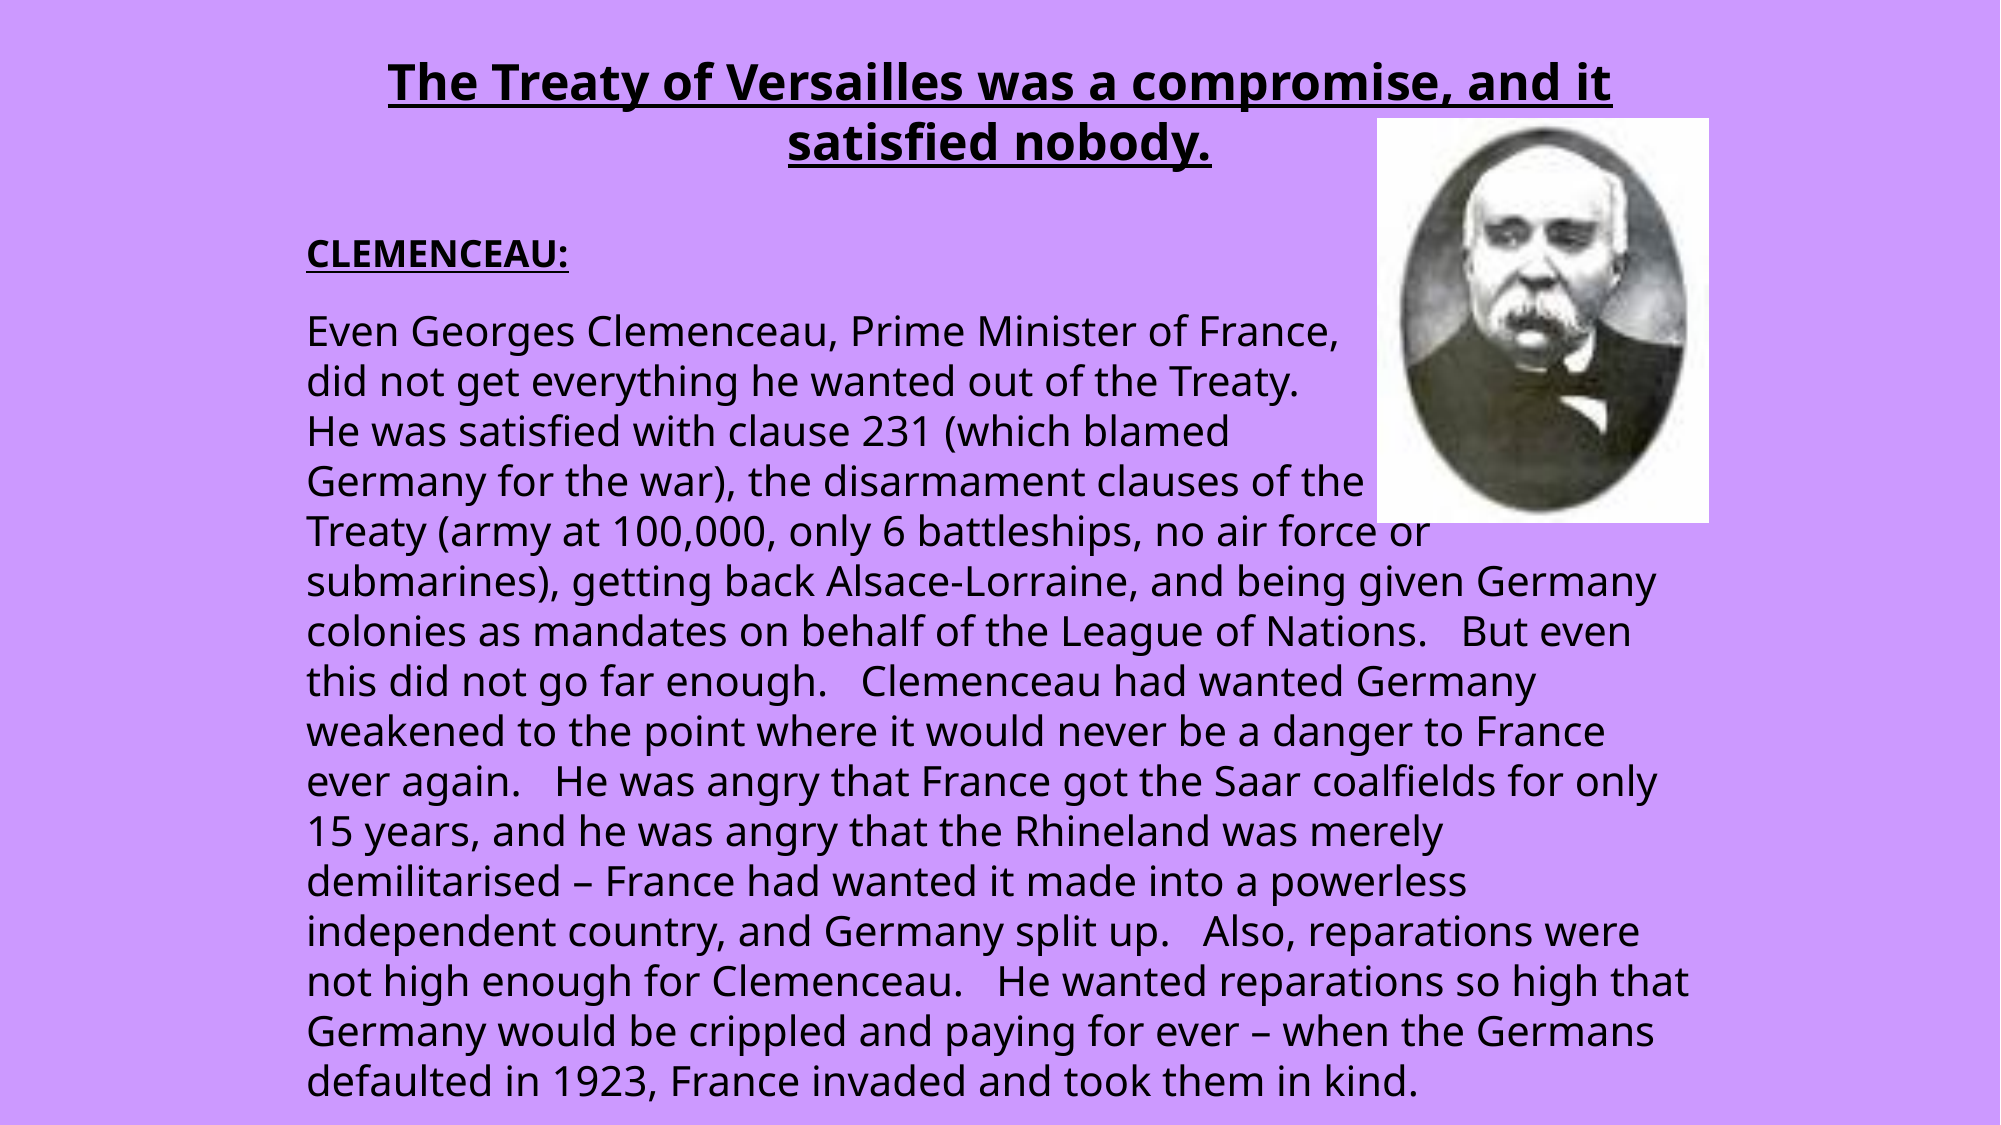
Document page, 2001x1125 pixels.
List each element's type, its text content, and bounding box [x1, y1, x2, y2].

picture [1377, 118, 1709, 523]
text_box The Treaty of Versailles was a compromise, and it satisfied nobody. CLEMENCEAU: Even Georges Clemenceau, Prime Minister of France, did not get everything he wanted out of the Treaty. He was satisfied with clause 231 (which blamed Germany for the war), the disarmament clauses of the Treaty (army at 100,000, only 6 battleships, no air force or submarines), getting back Alsace-Lorraine, and being given Germany colonies as mandates on behalf of the League of Nations. But even this did not go far enough. Clemenceau had wanted Germany weakened to the point where it would never be a danger to France ever again. He was angry that France got the Saar coalfields for only 15 years, and he was angry that the Rhineland was merely demilitarised – France had wanted it made into a powerless independent country, and Germany split up. Also, reparations were not high enough for Clemenceau. He wanted reparations so high that Germany would be crippled and paying for ever – when the Germans defaulted in 1923, France invaded and took them in kind. [291, 42, 1709, 1125]
